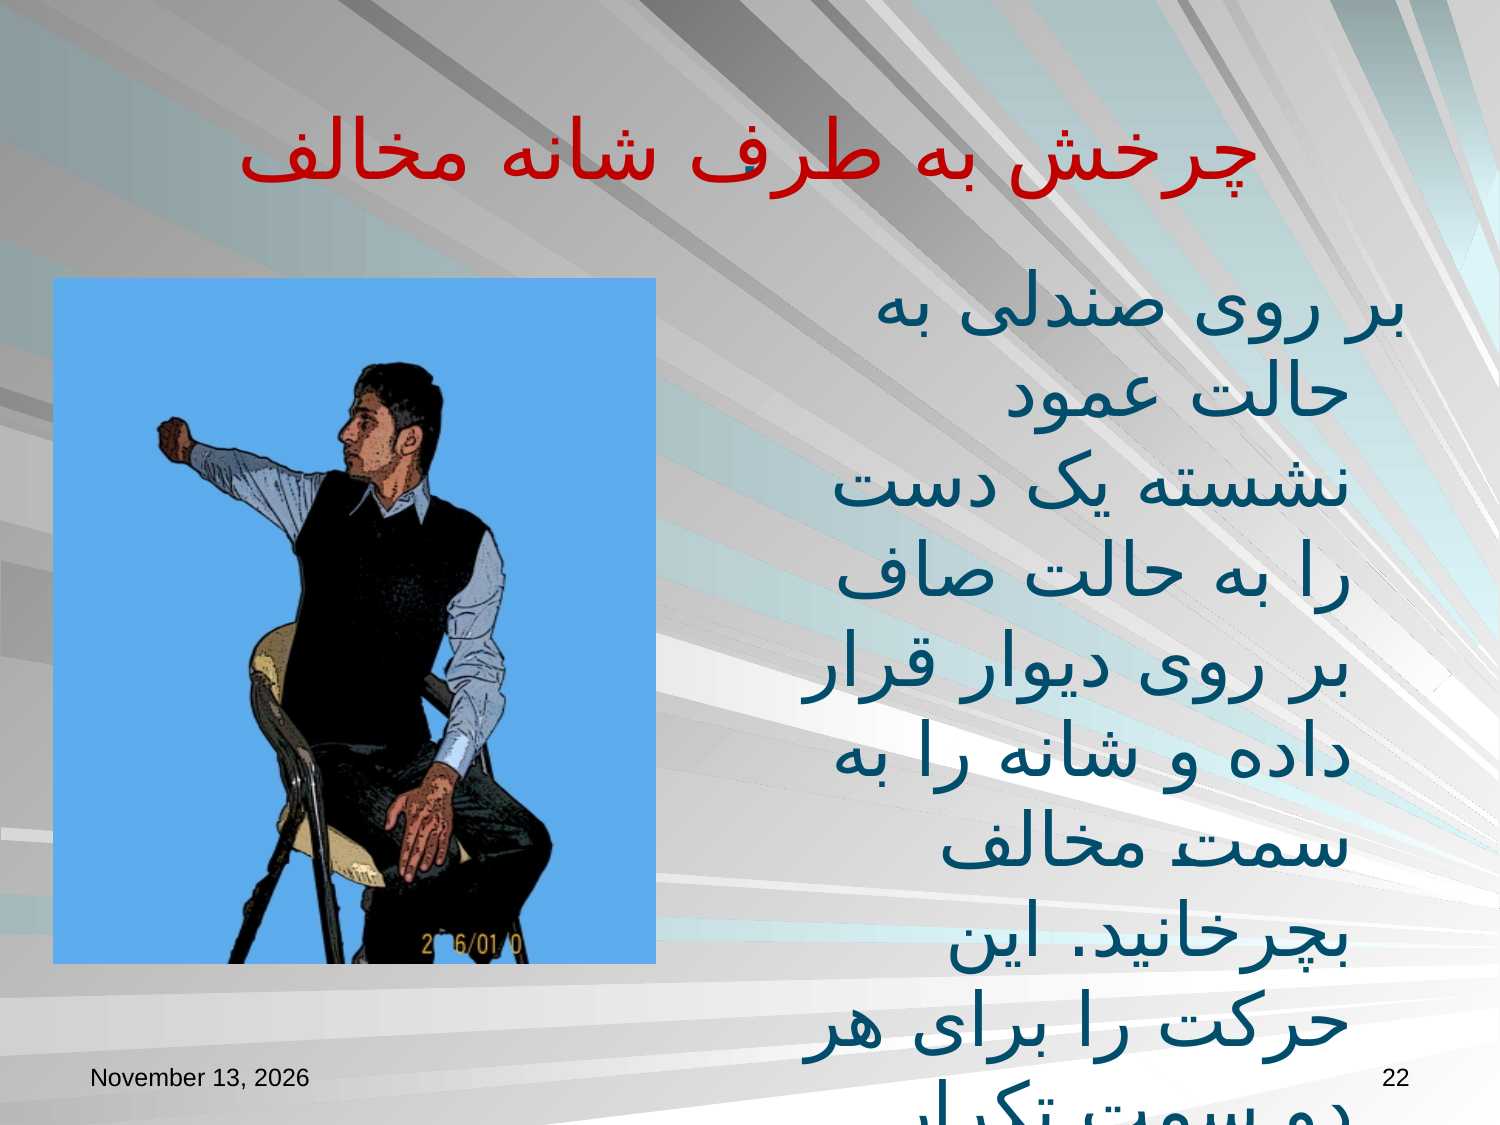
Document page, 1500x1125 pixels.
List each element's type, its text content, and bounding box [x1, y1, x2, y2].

title . [74, 45, 1426, 88]
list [52, 278, 656, 965]
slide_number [74, 1023, 426, 1100]
list بر روی صندلی به حالت عمود نشسته یک دست را به حالت صاف بر روی دیوار قرار داده و شانه را به سمت مخالف بچرخانید. این حرکت را برای هر دو سمت تکرار نمایید. [762, 243, 1426, 1006]
text_box چرخش به طرف شانه مخالف [0, 88, 1500, 204]
slide_number 22 [1074, 1023, 1426, 1100]
title . [74, 204, 1426, 234]
